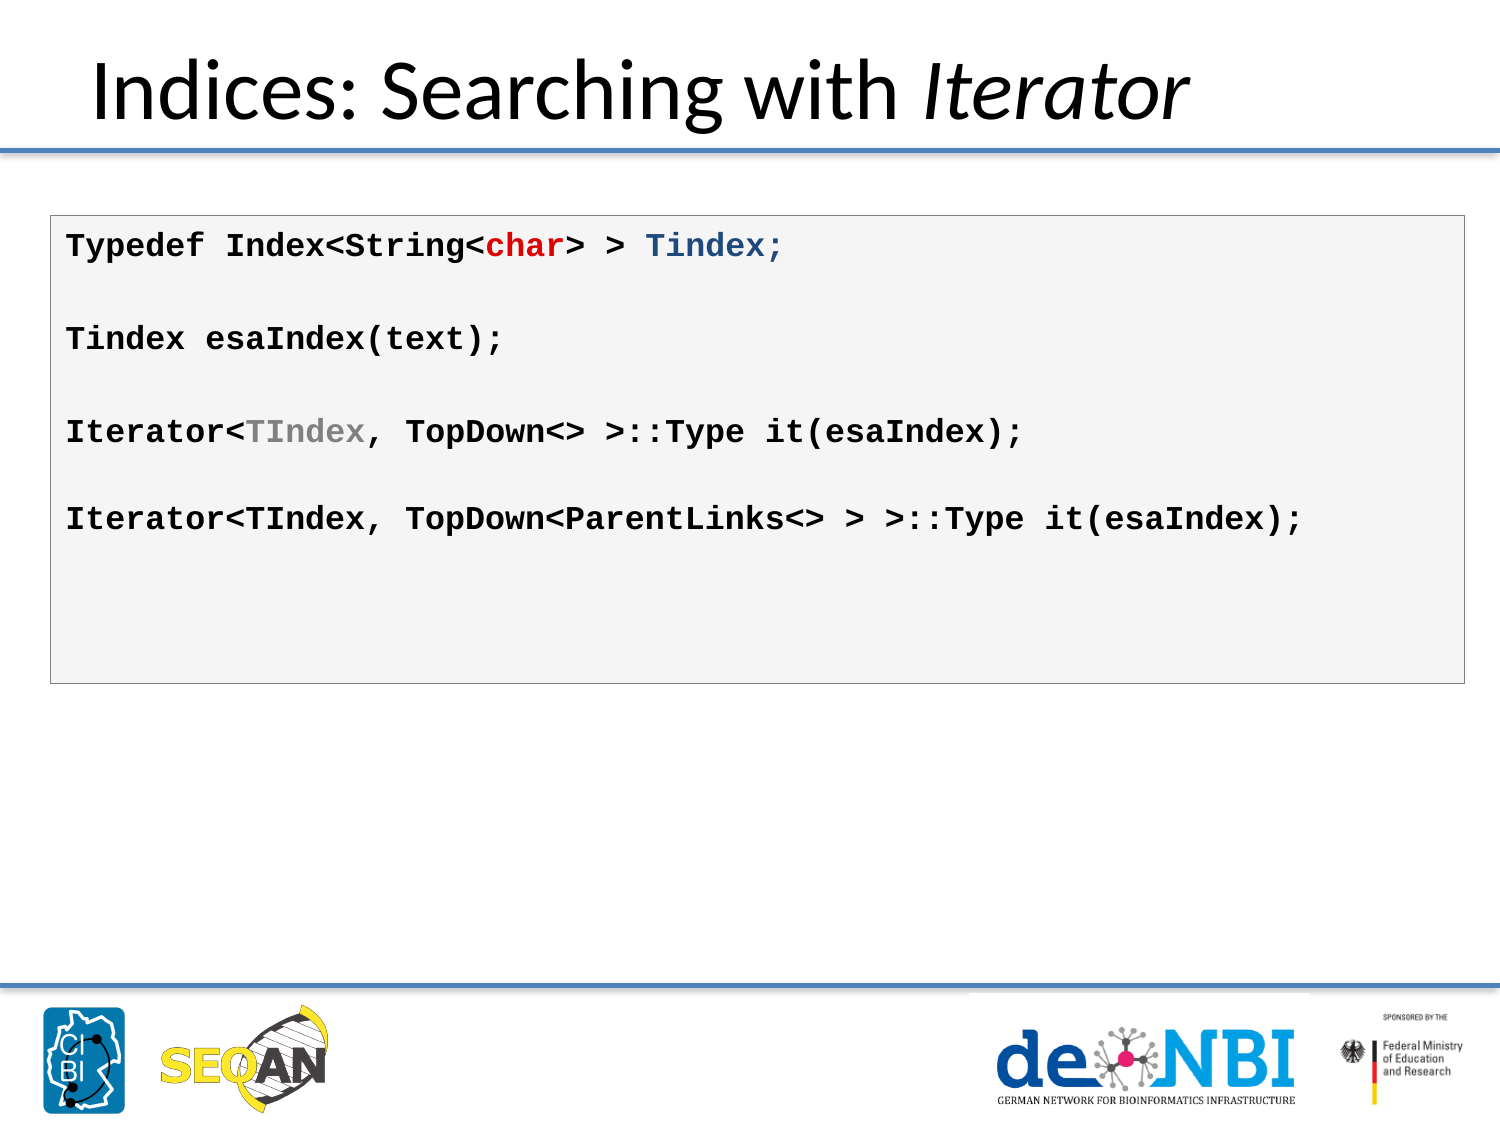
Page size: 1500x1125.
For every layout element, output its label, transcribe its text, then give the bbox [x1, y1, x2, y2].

title Indices: Searching with Iterator [75, 25, 1425, 145]
text_box Typedef Index<String<char> > Tindex; Tindex esaIndex(text); Iterator<TIndex, TopDown<> >::Type it(esaIndex); Iterator<TIndex, TopDown<ParentLinks<> > >::Type it(esaIndex); [50, 215, 1465, 684]
picture [141, 1002, 332, 1121]
picture [969, 993, 1309, 1122]
picture [48, 1010, 120, 1109]
